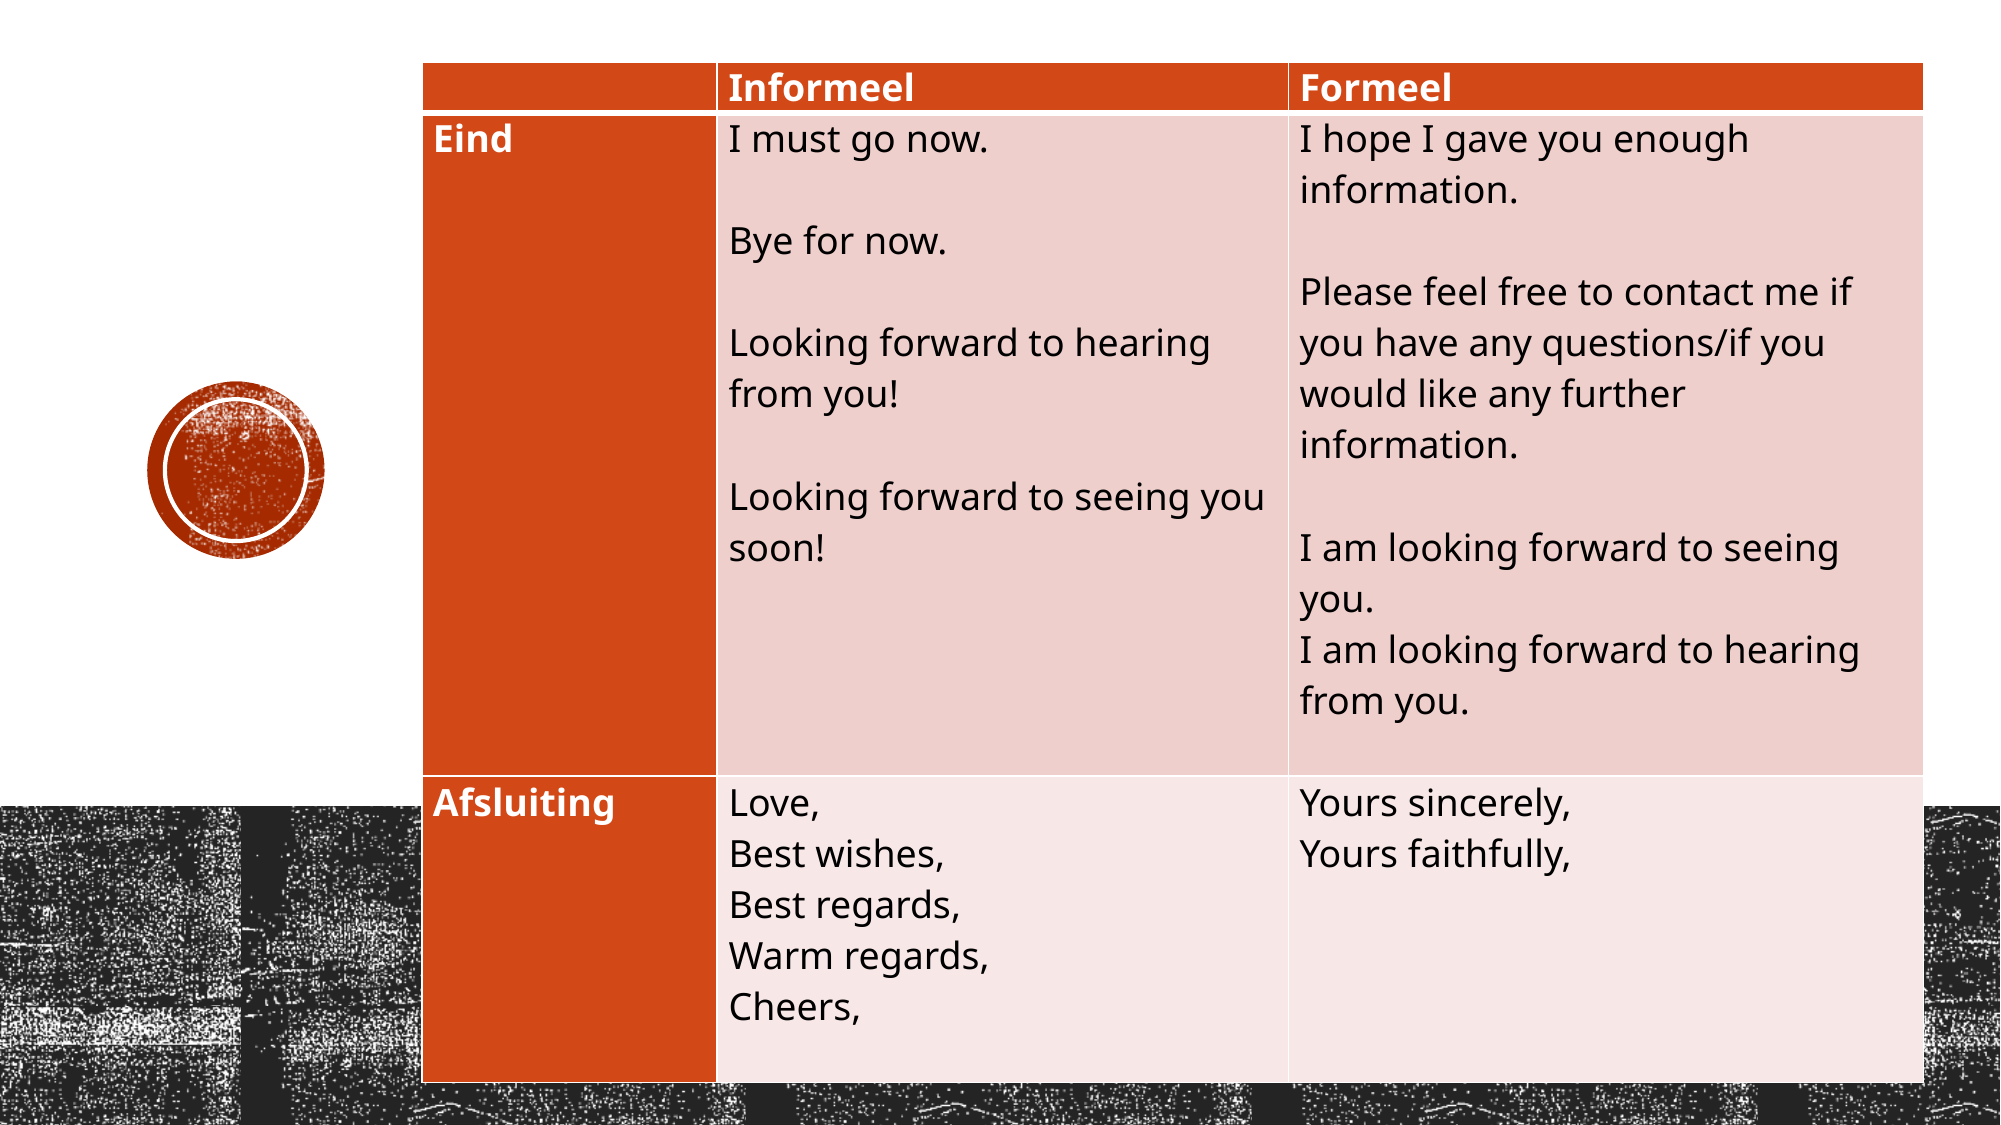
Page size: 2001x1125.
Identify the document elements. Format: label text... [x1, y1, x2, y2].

table_cell Afsluiting [423, 777, 716, 1082]
table_header Formeel [1289, 63, 1923, 110]
table_cell Love, Best wishes, Best regards, Warm regards, Cheers, [718, 777, 1288, 1082]
table_cell I must go now. Bye for now. Looking forward to hearing from you! Looking forward to seeing you soon! [718, 116, 1288, 775]
table_header Informeel [718, 63, 1288, 110]
table_cell I hope I gave you enough information. Please feel free to contact me if you have any questions/if you would like any further information. I am looking forward to seeing you. I am looking forward to hearing from you. [1289, 116, 1923, 775]
table_header [423, 63, 716, 110]
table_cell Eind [423, 116, 716, 775]
table_cell Yours sincerely, Yours faithfully, [1289, 777, 1923, 1082]
